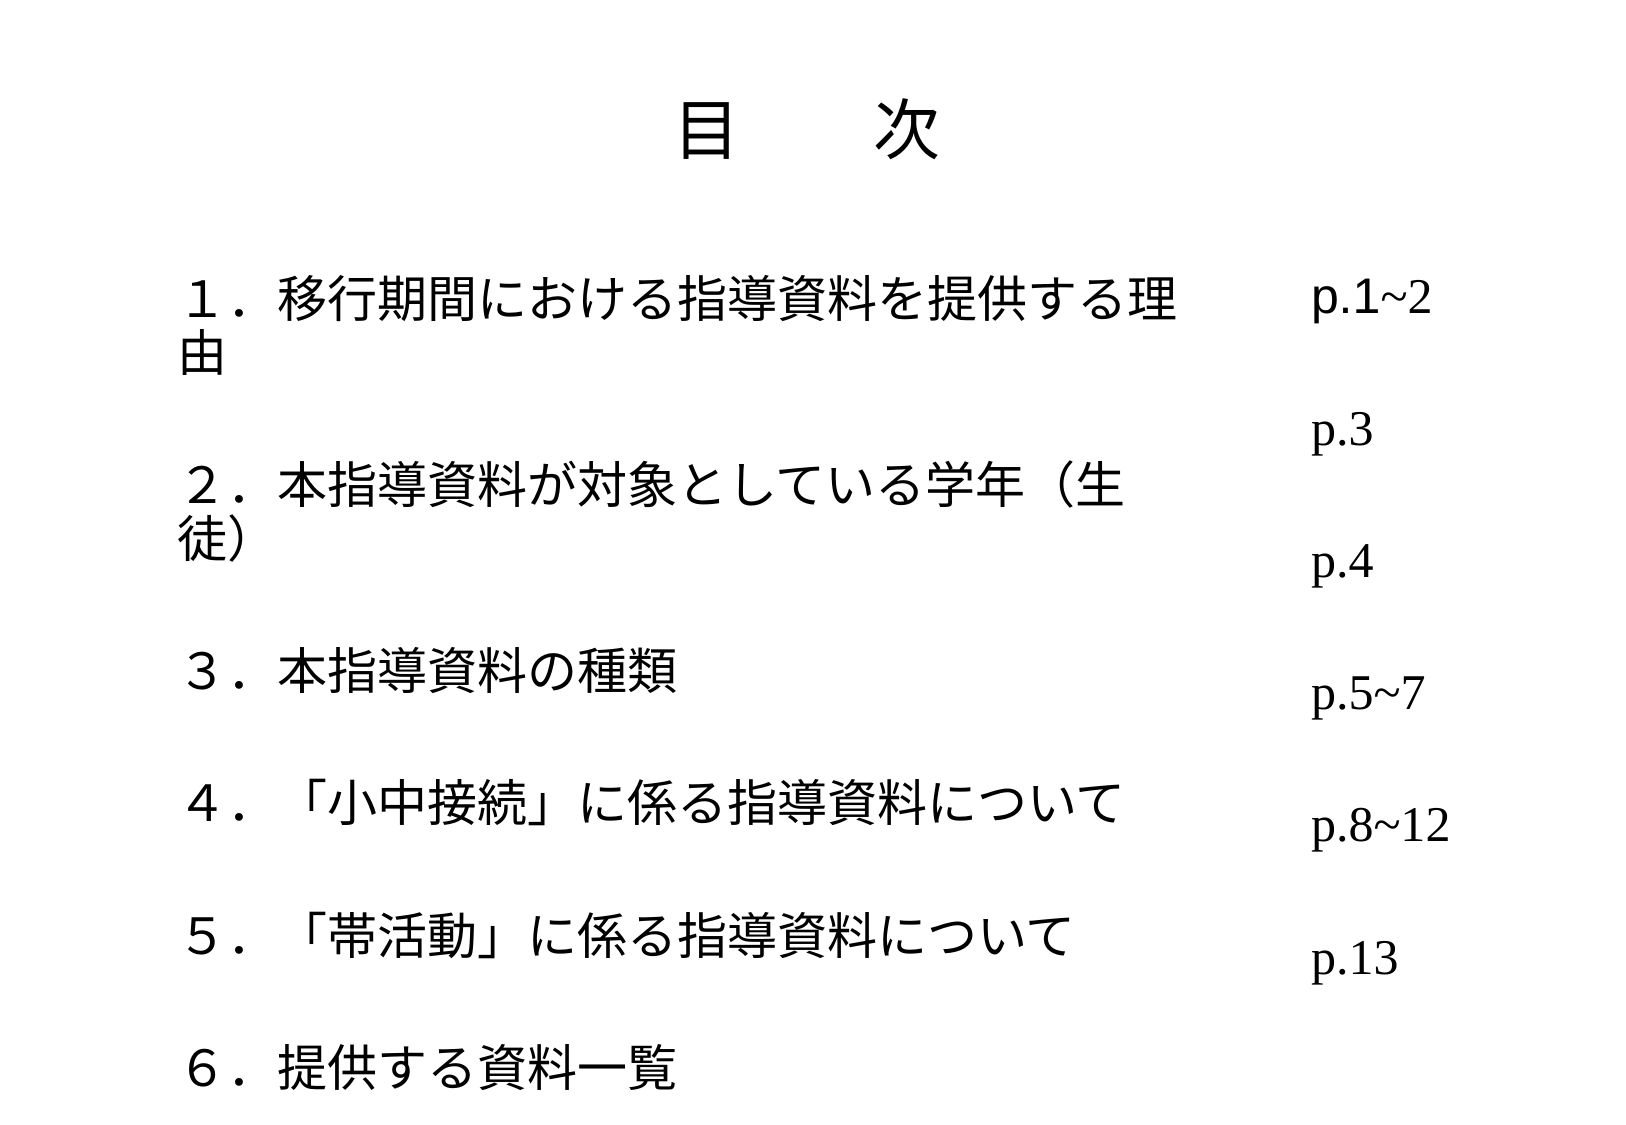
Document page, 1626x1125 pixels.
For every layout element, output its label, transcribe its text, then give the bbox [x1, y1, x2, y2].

list 目 次 [505, 90, 1108, 188]
text_box p.1~2 p.3 p.4 p.5~7 p.8~12 p.13 [1296, 262, 1533, 1019]
text_box １．移行期間における指導資料を提供する理由 ２．本指導資料が対象としている学年（生徒） ３．本指導資料の種類 ４．「小中接続」に係る指導資料について ５．「帯活動」に係る指導資料について ６．提供する資料一覧 [162, 267, 1226, 1024]
